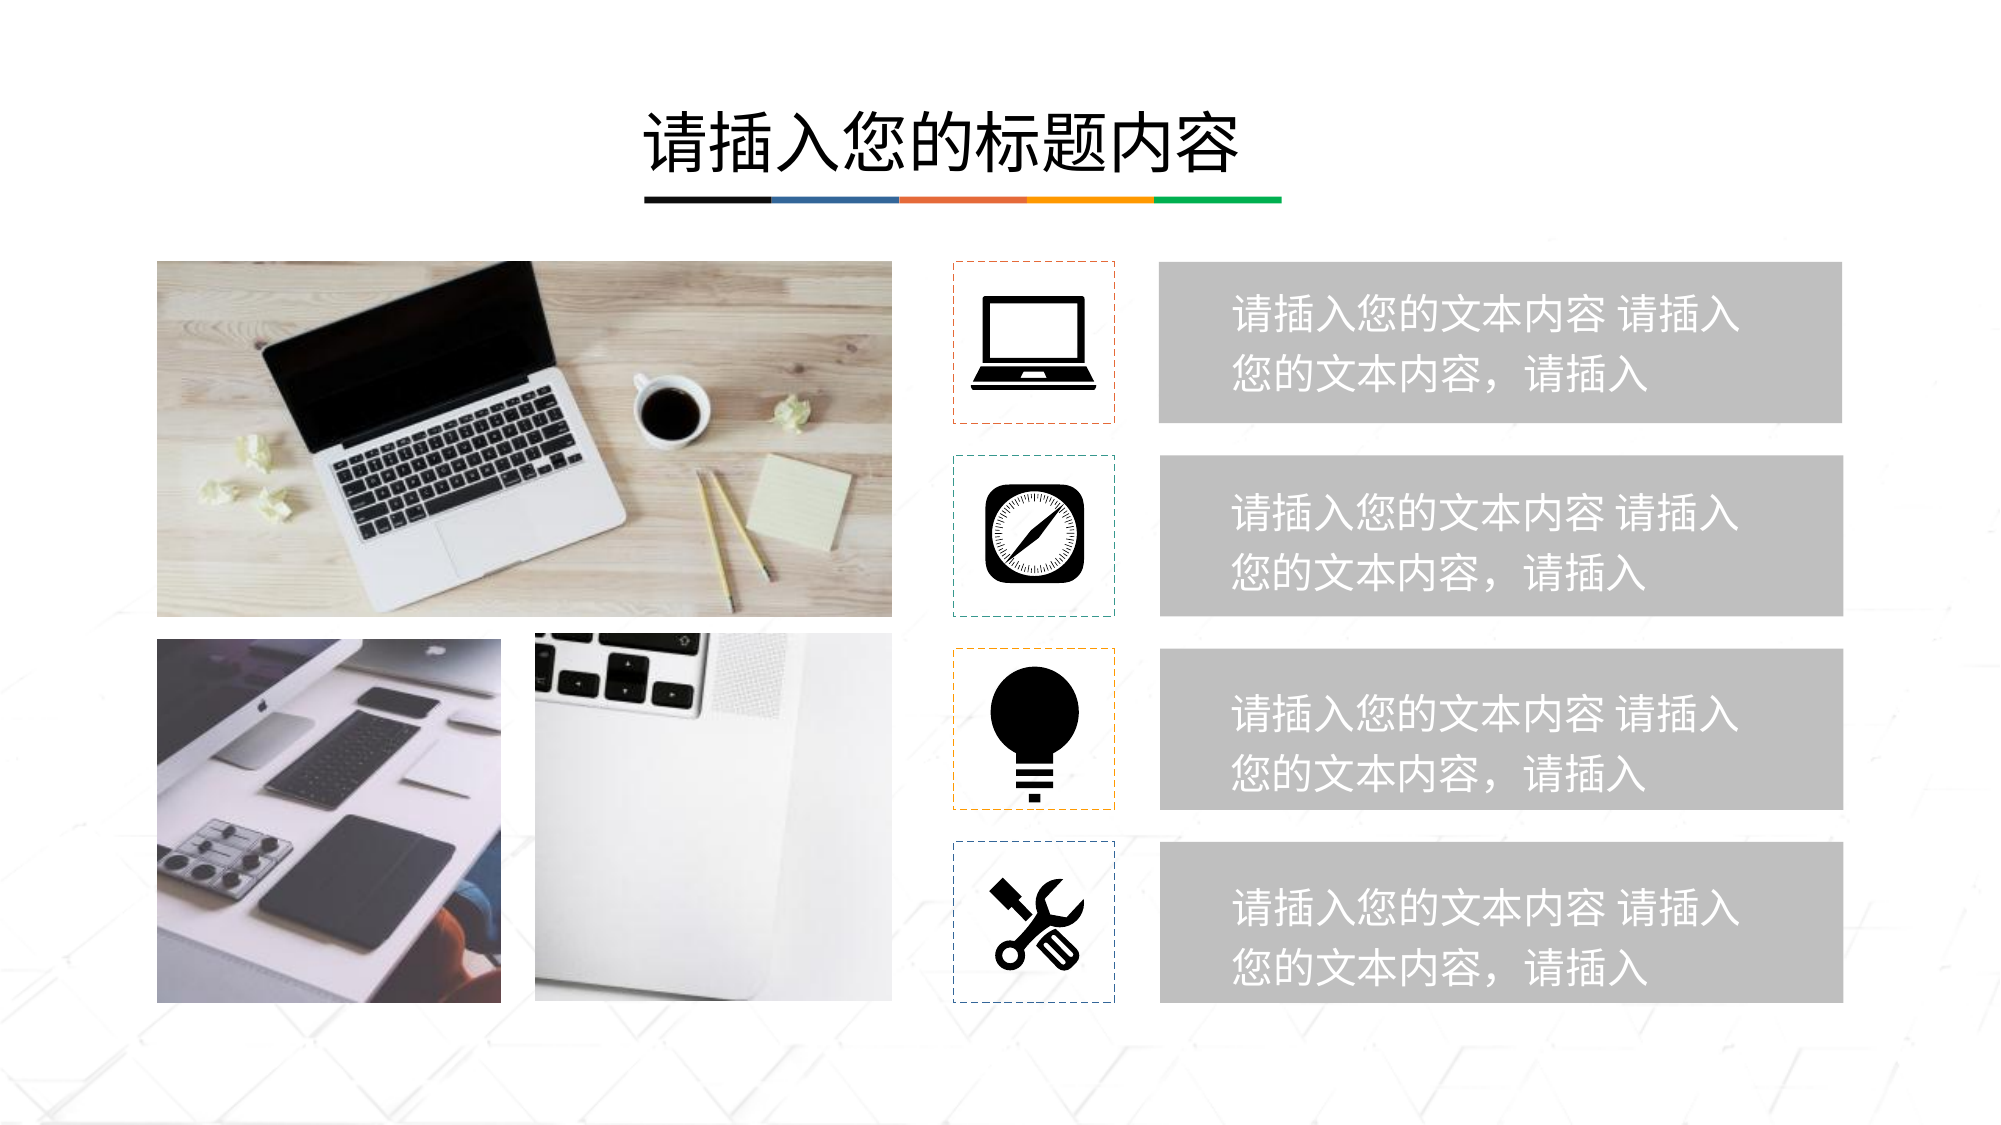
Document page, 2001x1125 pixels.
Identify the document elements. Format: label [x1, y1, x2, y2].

text_box [953, 648, 1844, 810]
picture [535, 633, 892, 1001]
text_box [953, 261, 1843, 424]
text_box [953, 841, 1844, 1003]
text_box [953, 455, 1844, 617]
picture [157, 639, 501, 1003]
picture [157, 261, 892, 617]
